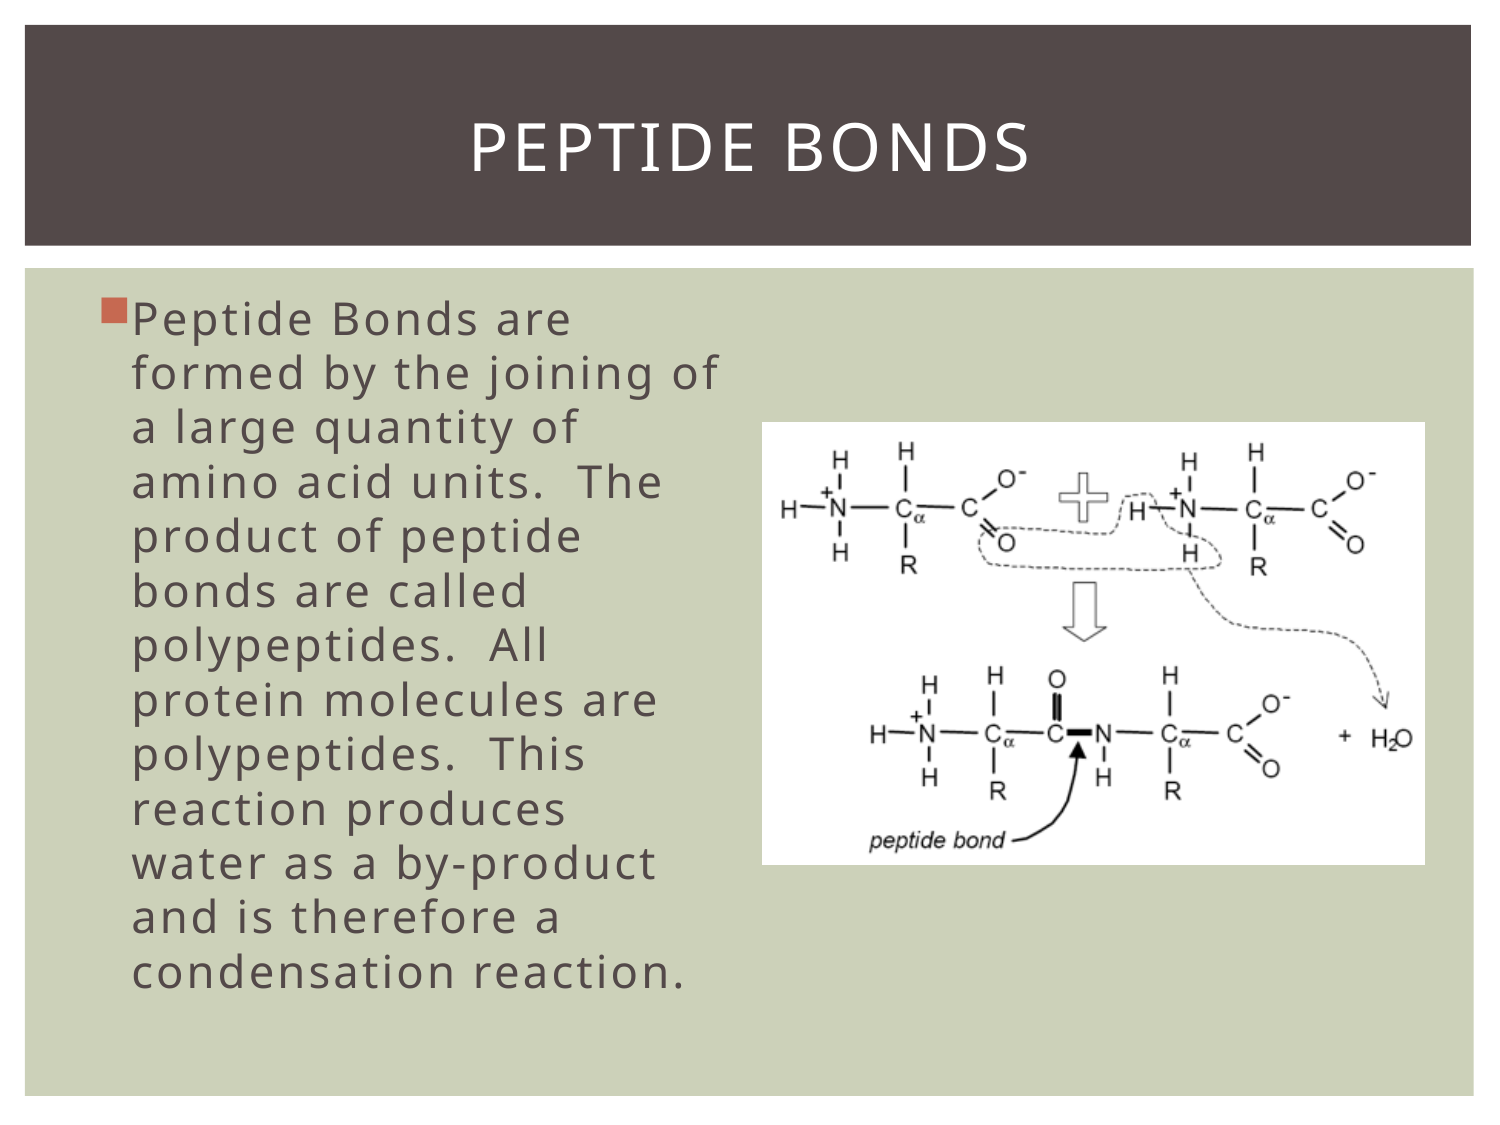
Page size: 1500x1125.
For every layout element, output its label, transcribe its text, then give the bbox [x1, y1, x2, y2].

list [762, 421, 1426, 866]
title Peptide Bonds [62, 58, 1438, 232]
list Peptide Bonds are formed by the joining of a large quantity of amino acid units. The product of peptide bonds are called polypeptides. All protein molecules are polypeptides. This reaction produces water as a by-product and is therefore a condensation reaction. [75, 281, 738, 1005]
